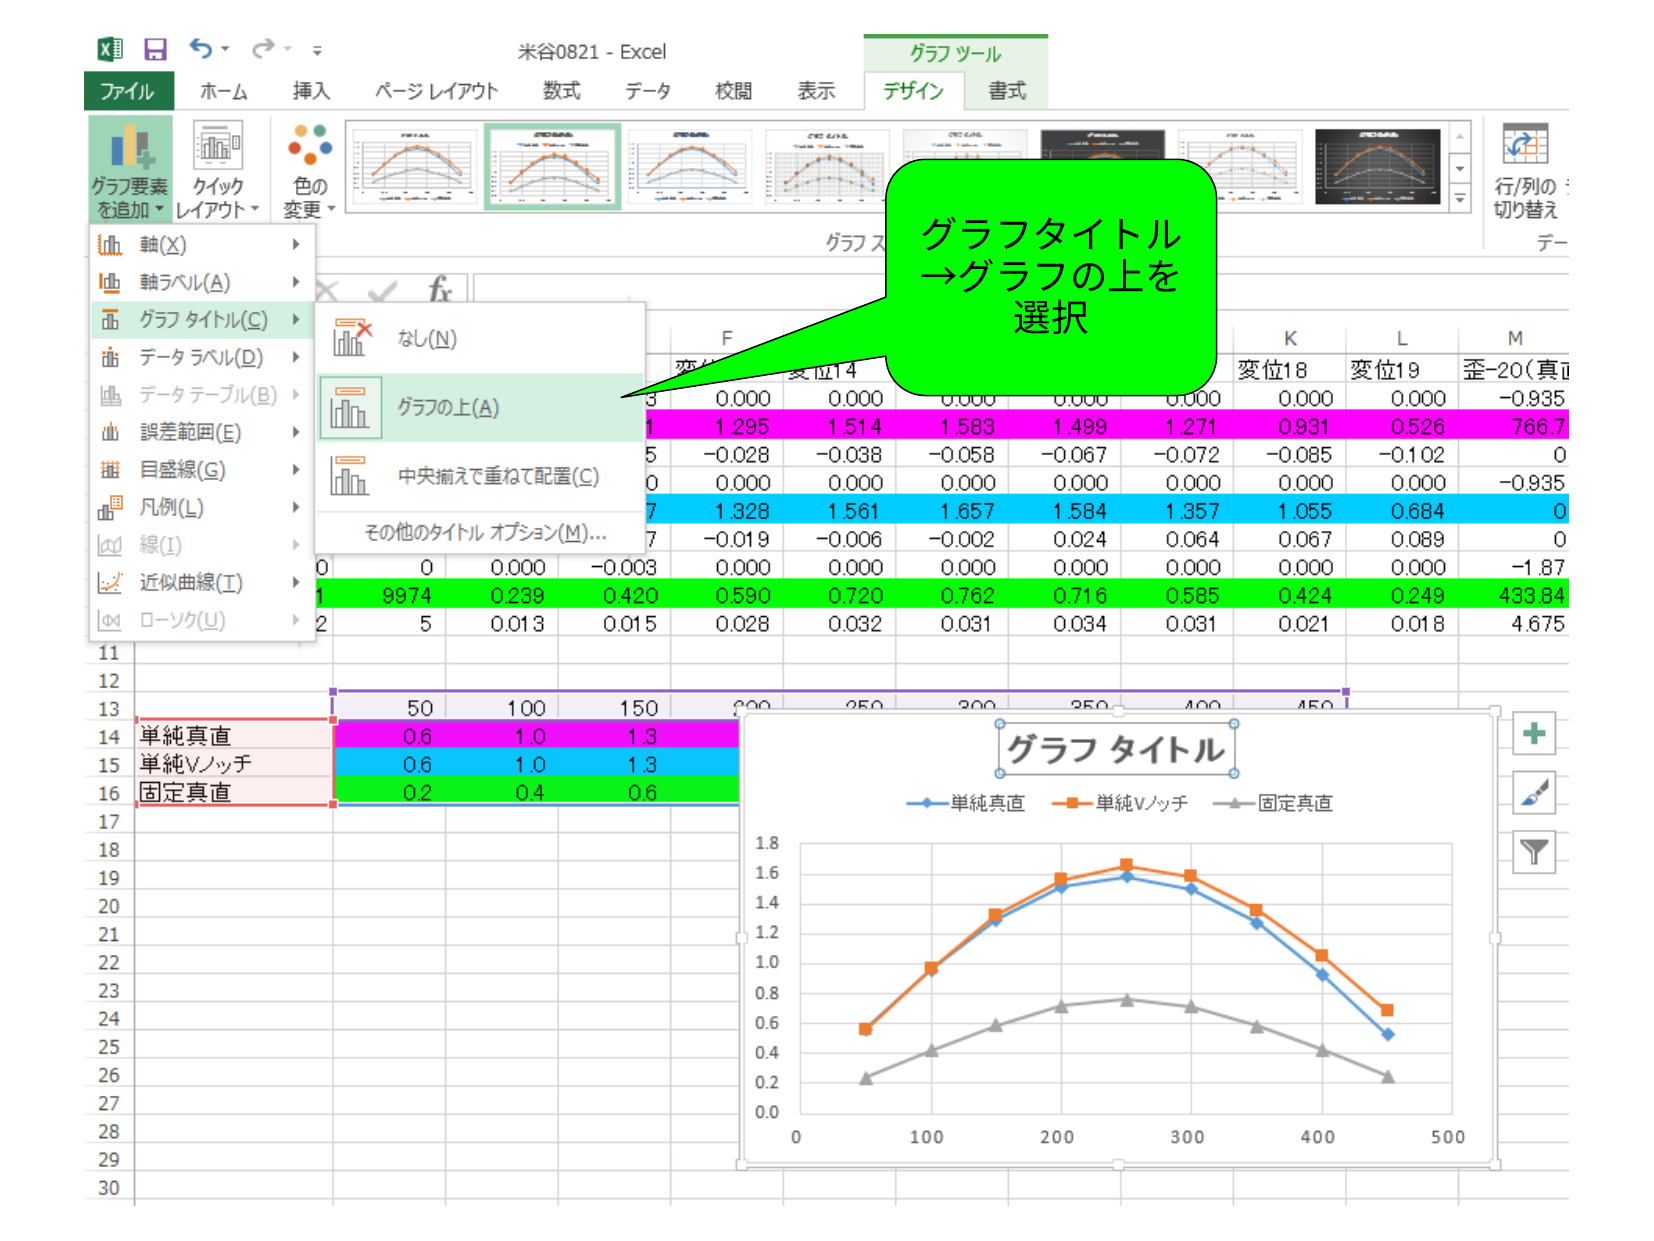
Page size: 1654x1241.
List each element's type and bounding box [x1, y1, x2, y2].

picture [84, 34, 1570, 1206]
